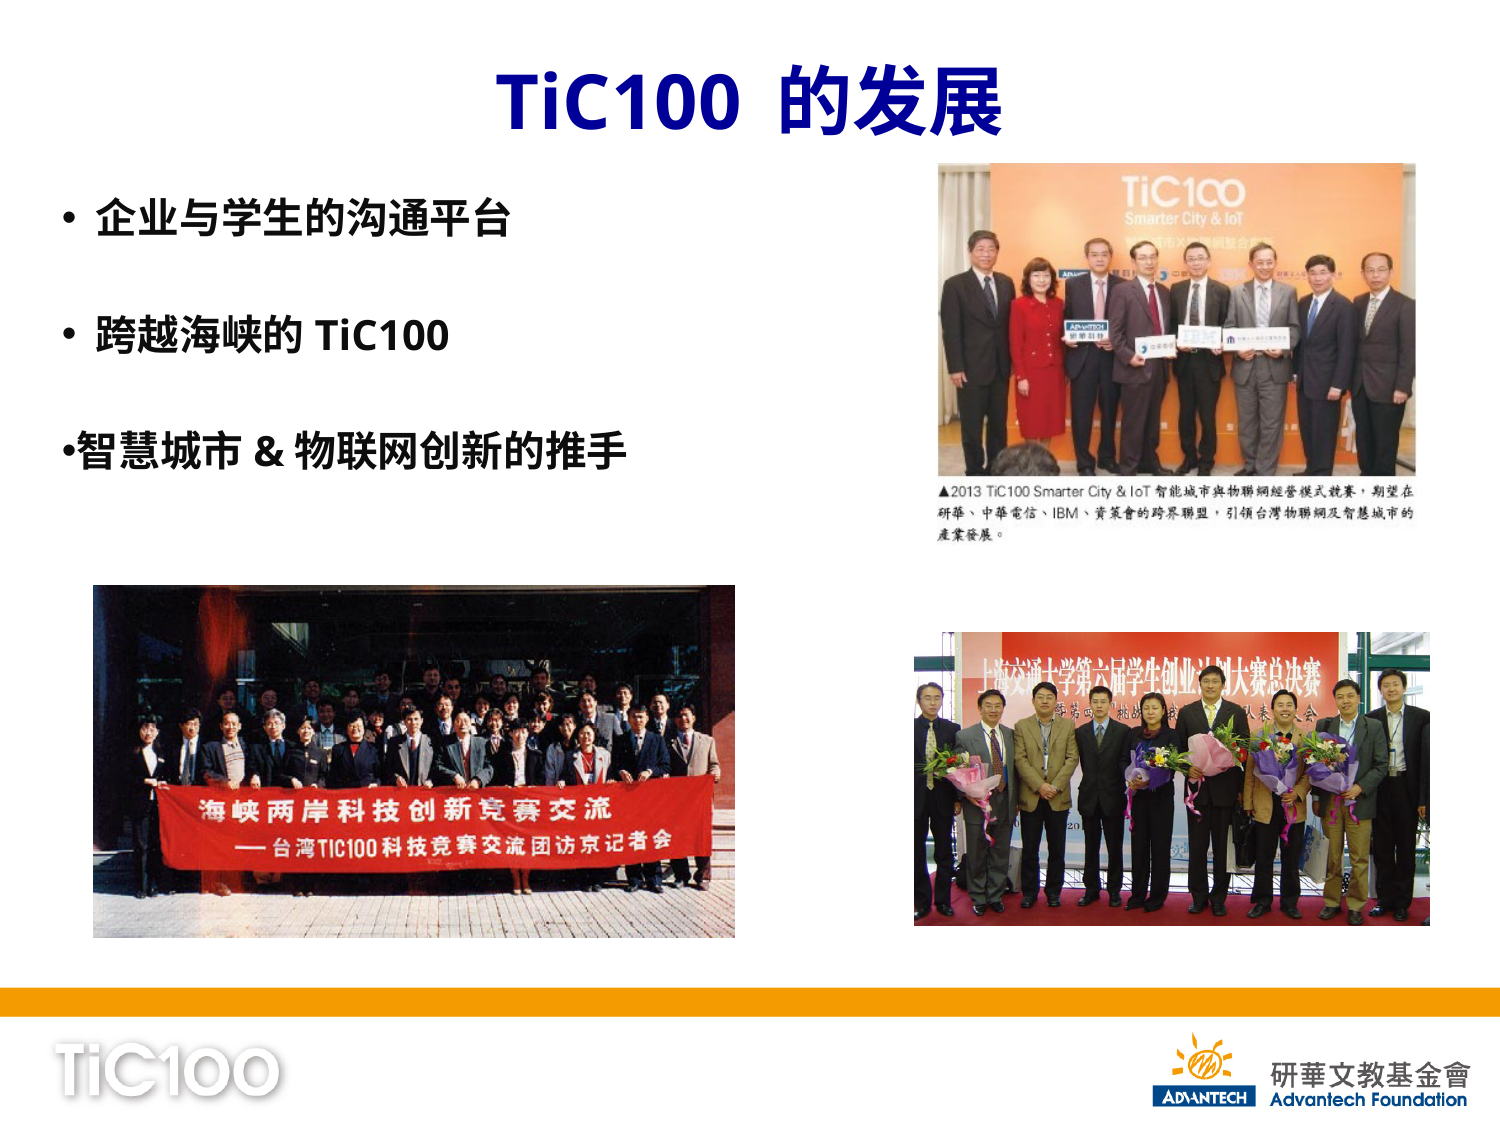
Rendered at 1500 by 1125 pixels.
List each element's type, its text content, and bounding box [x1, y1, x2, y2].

picture [913, 632, 1430, 927]
picture [0, 988, 1500, 1125]
picture [93, 585, 735, 938]
picture [937, 163, 1418, 545]
title TiC100 的发展 [75, 45, 1425, 153]
list 企业与学生的沟通平台 跨越海峡的TiC100 智慧城市&物联网创新的推手 [46, 175, 903, 493]
